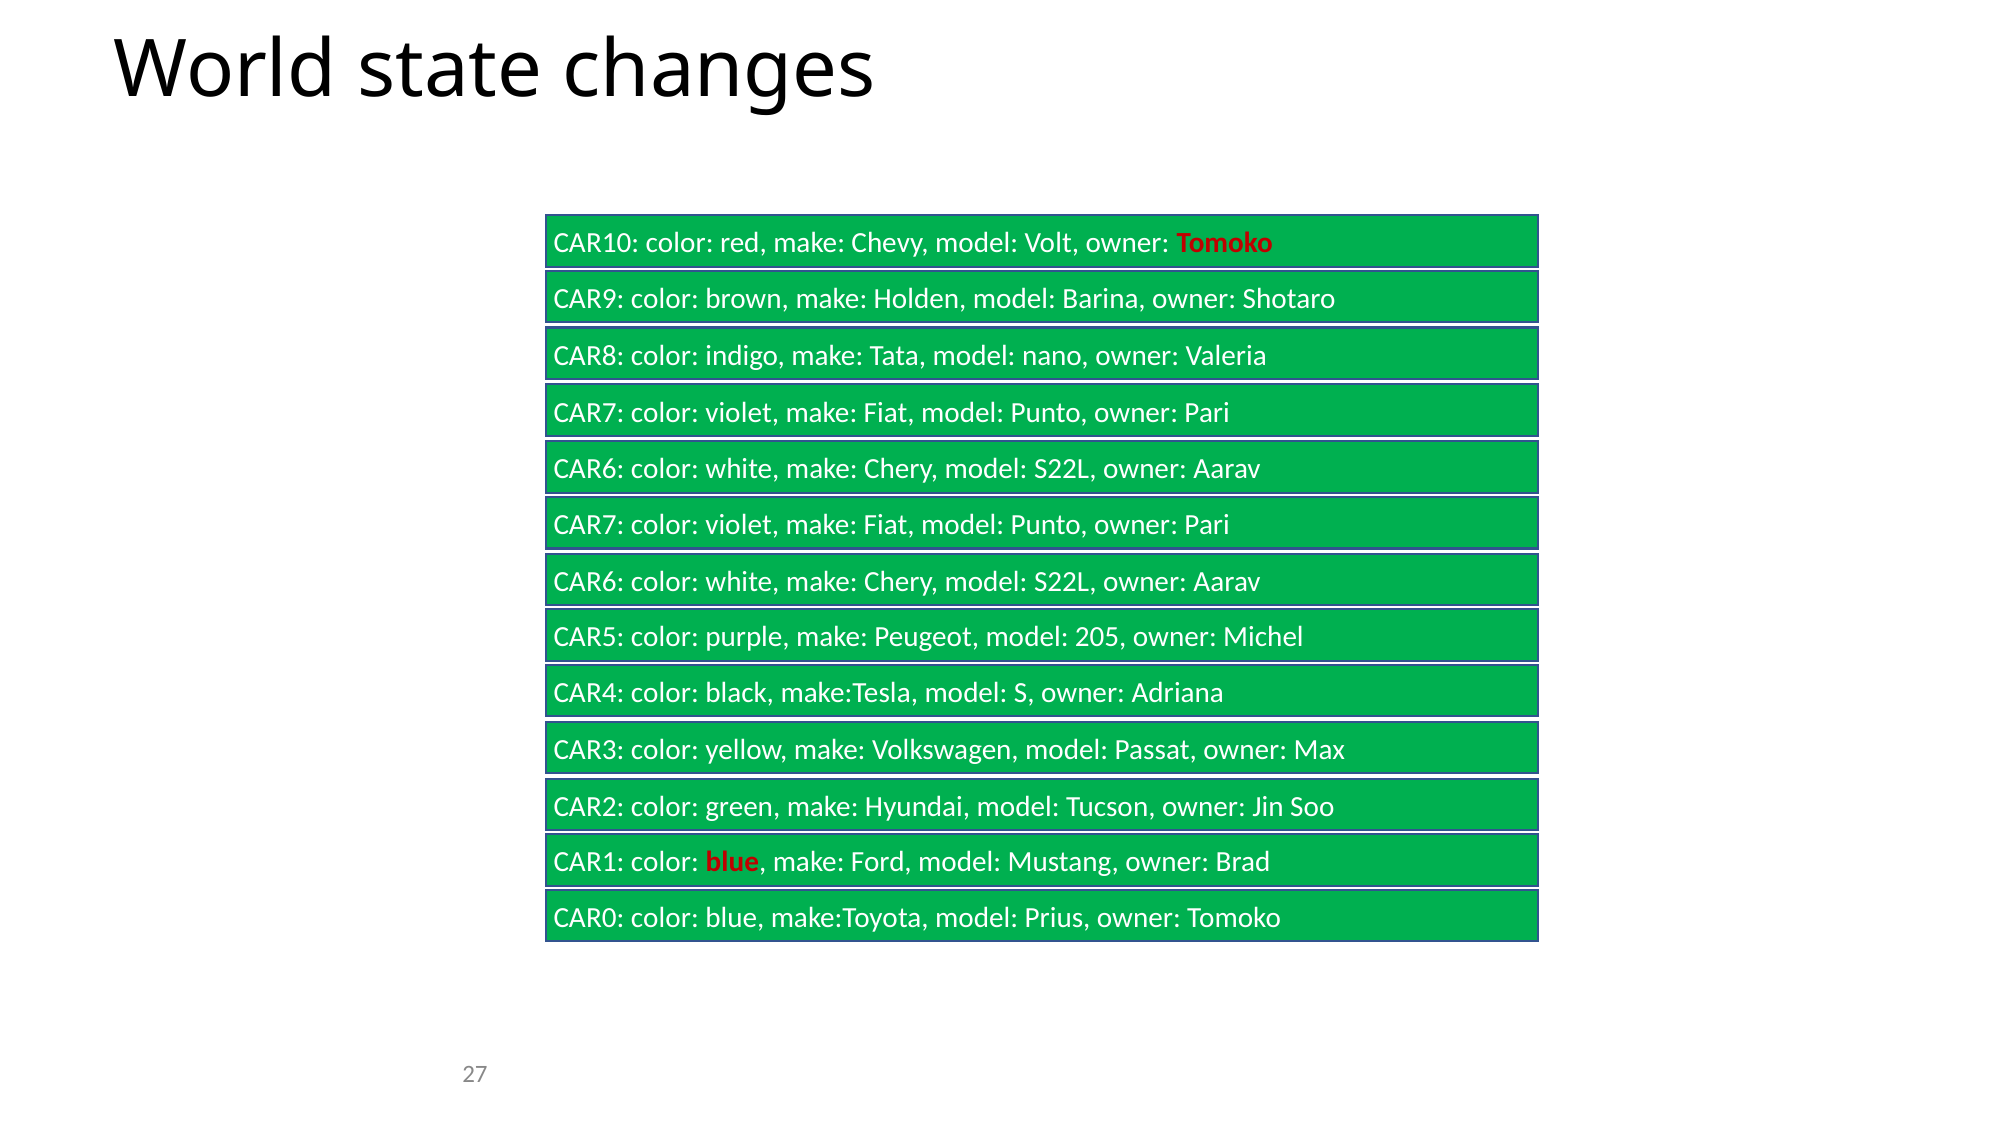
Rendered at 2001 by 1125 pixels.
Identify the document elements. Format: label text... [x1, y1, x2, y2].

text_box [545, 327, 1539, 380]
title World state changes [113, 16, 1840, 114]
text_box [545, 889, 1539, 942]
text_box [545, 778, 1539, 831]
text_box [545, 270, 1539, 323]
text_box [545, 384, 1539, 437]
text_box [545, 721, 1539, 774]
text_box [545, 214, 1539, 267]
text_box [545, 608, 1539, 662]
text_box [545, 664, 1539, 717]
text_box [545, 833, 1539, 886]
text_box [545, 441, 1539, 494]
slide_number 27 [451, 1050, 496, 1096]
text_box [545, 496, 1539, 549]
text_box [545, 553, 1539, 606]
